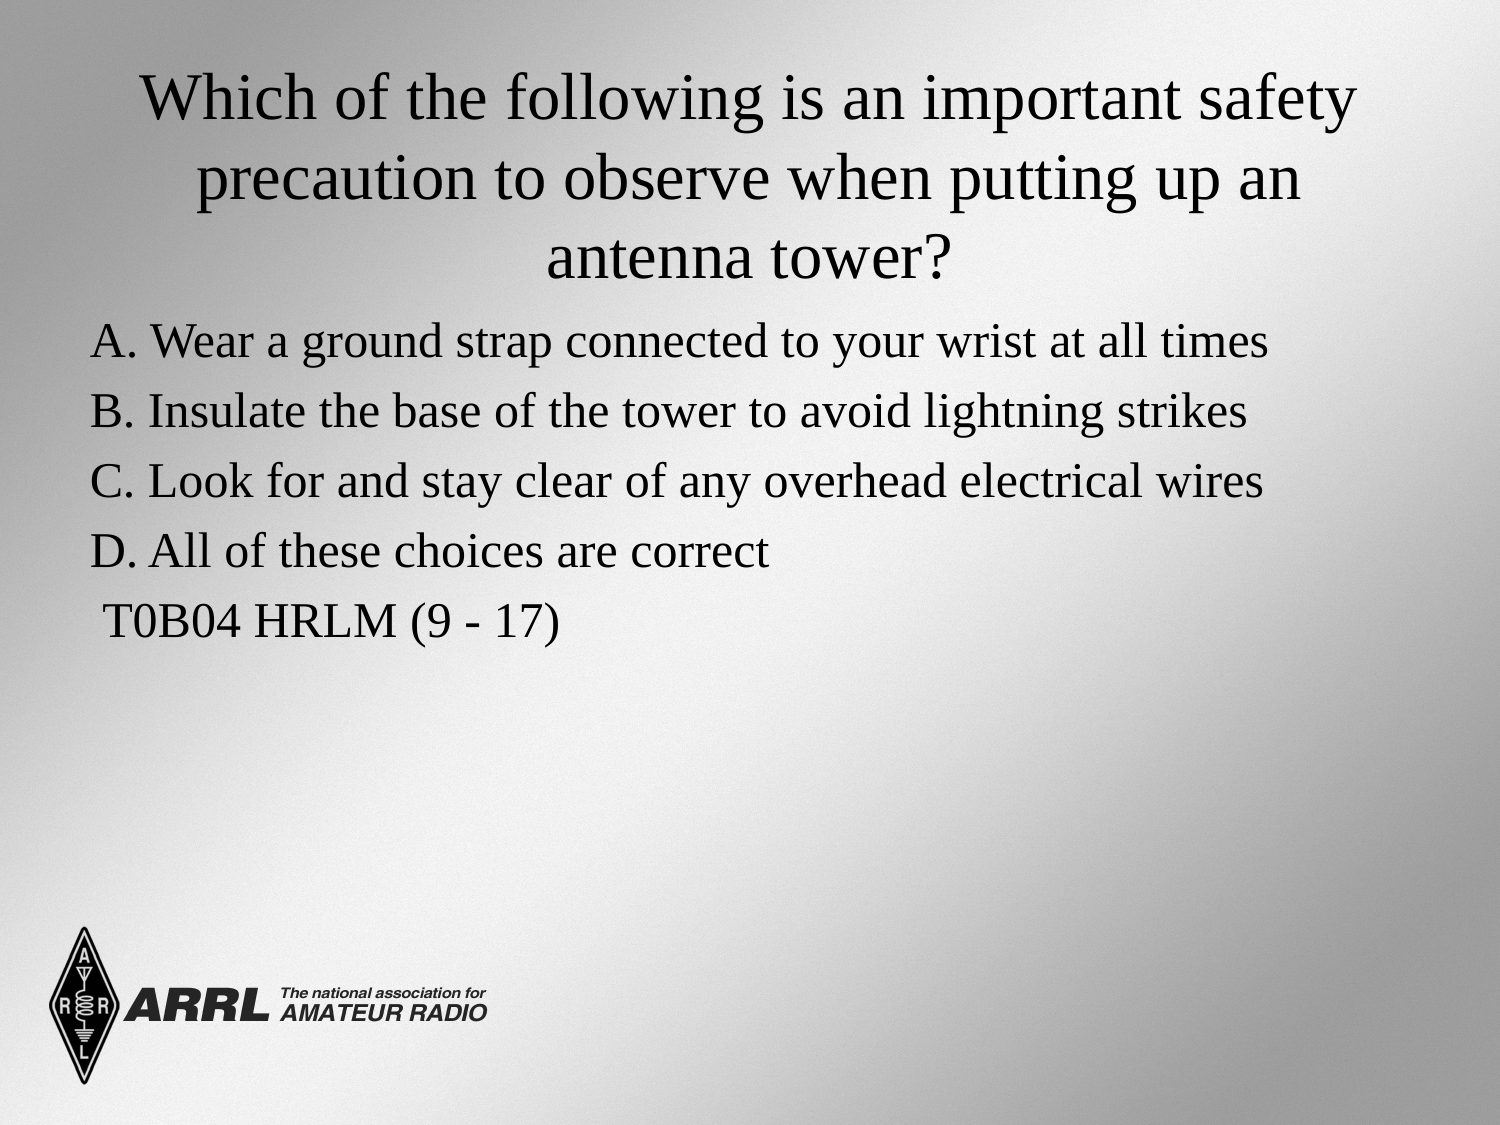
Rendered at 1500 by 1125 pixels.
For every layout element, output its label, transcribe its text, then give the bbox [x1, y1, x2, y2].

list A. Wear a ground strap connected to your wrist at all times B. Insulate the base of the tower to avoid lightning strikes C. Look for and stay clear of any overhead electrical wires D. All of these choices are correct T0B04 HRLM (9 - 17) [75, 299, 1425, 1005]
title Which of the following is an important safety precaution to observe when putting up an antenna tower? [75, 45, 1425, 233]
picture [0, 0, 1500, 1125]
